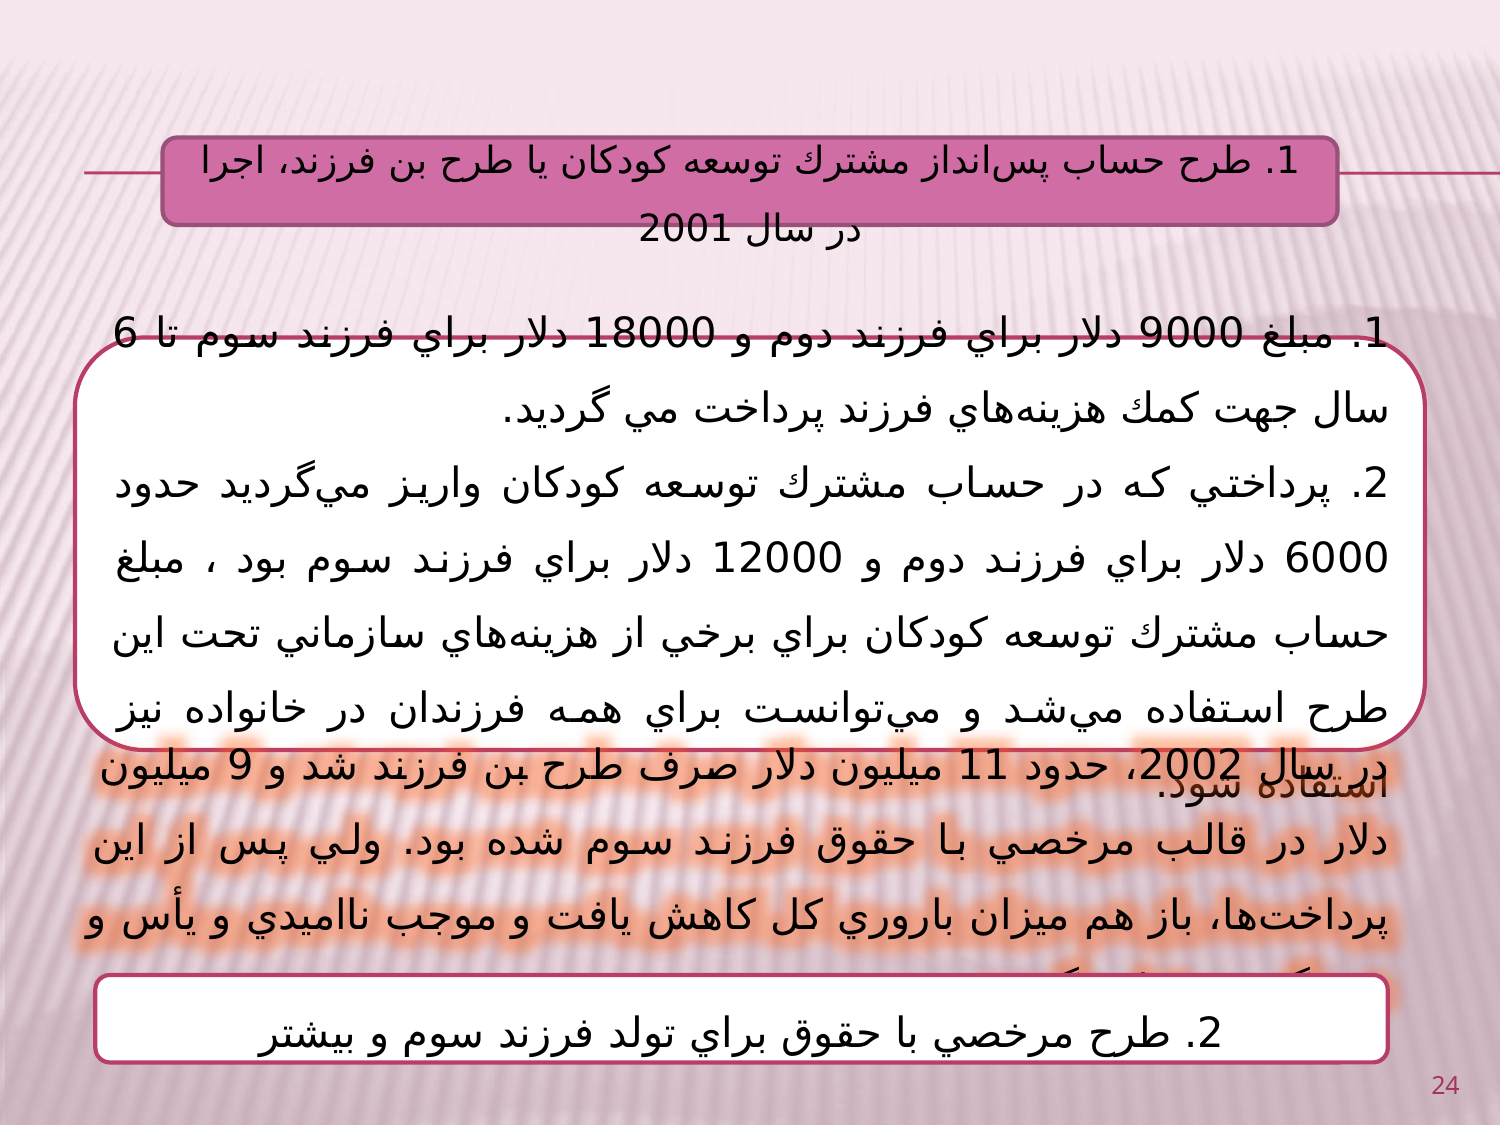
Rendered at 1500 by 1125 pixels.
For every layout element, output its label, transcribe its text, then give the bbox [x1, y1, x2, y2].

text_box [85, 235, 1440, 328]
text_box 1. طرح حساب پس‌انداز مشترك توسعه كودكان يا طرح بن فرزند، اجرا در سال 2001 [160, 135, 1340, 218]
text_box در سال 2002، حدود 11 ميليون دلار صرف طرح بن فرزند شد و 9 ميليون دلار در قالب مرخصي با حقوق فرزند سوم شده بود. ولي پس از اين پرداخت‌ها، باز هم ميزان باروري كل كاهش يافت و موجب نااميدي و يأس و خستگي مسئولين گرديد. [60, 772, 1415, 953]
text_box 2. طرح مرخصي با حقوق براي تولد فرزند سوم و بيشتر [93, 972, 1390, 1065]
slide_number 24 [1350, 1061, 1475, 1103]
text_box 1. مبلغ 9000 دلار براي فرزند دوم و 18000 دلار براي فرزند سوم تا 6 سال جهت كمك هزينه‌هاي فرزند پرداخت مي گرديد. 2. پرداختي كه در حساب مشترك توسعه كودكان واريز مي‌گرديد حدود 6000 دلار براي فرزند دوم و 12000 دلار براي فرزند سوم بود ، مبلغ حساب مشترك توسعه كودكان براي برخي از هزينه‌هاي سازماني تحت اين طرح استفاده مي‌شد و مي‌توانست براي همه فرزندان در خانواده نيز استفاده شود. [72, 335, 1428, 753]
